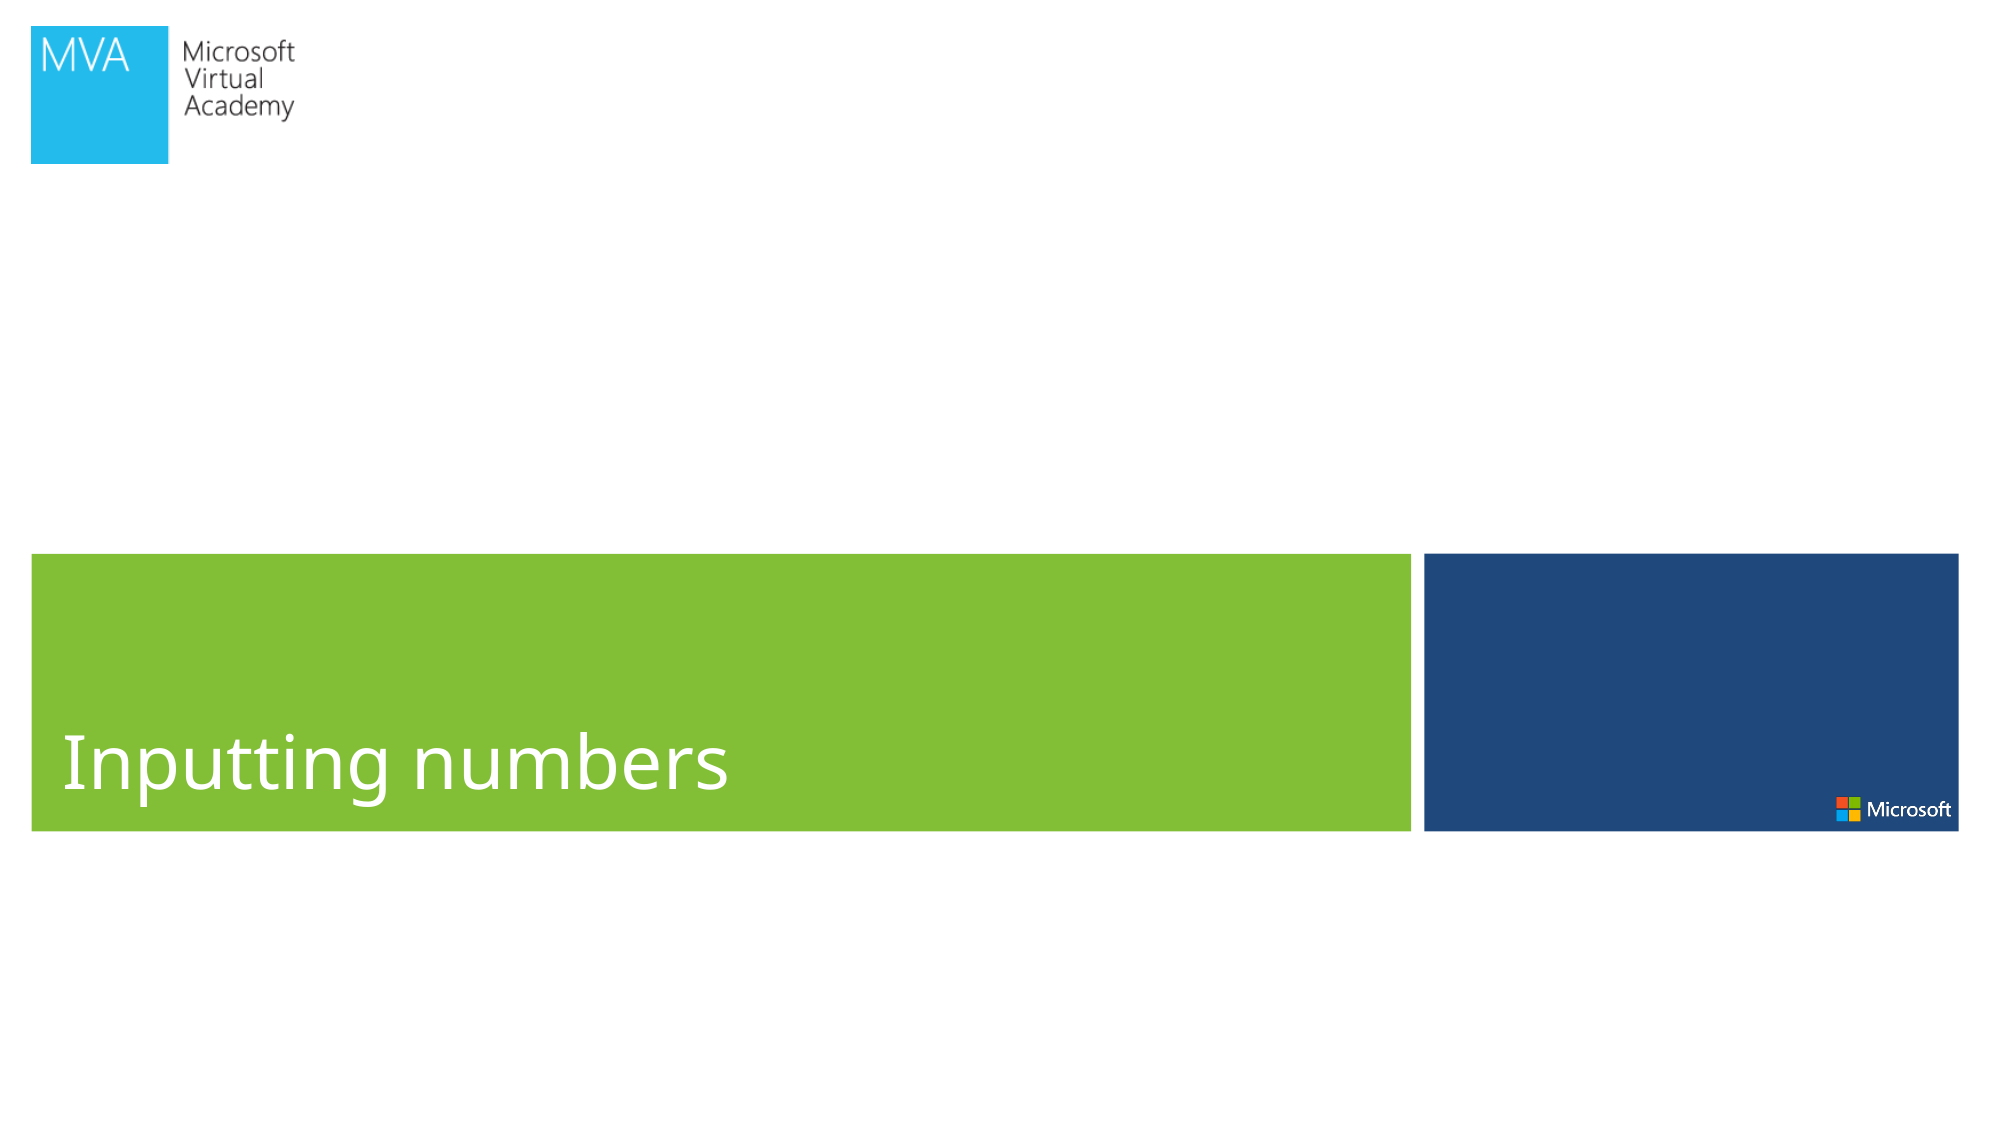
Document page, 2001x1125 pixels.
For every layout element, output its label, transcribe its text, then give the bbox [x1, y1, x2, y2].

picture [31, 26, 374, 164]
list Inputting numbers [47, 568, 1396, 813]
picture [1834, 790, 1956, 827]
